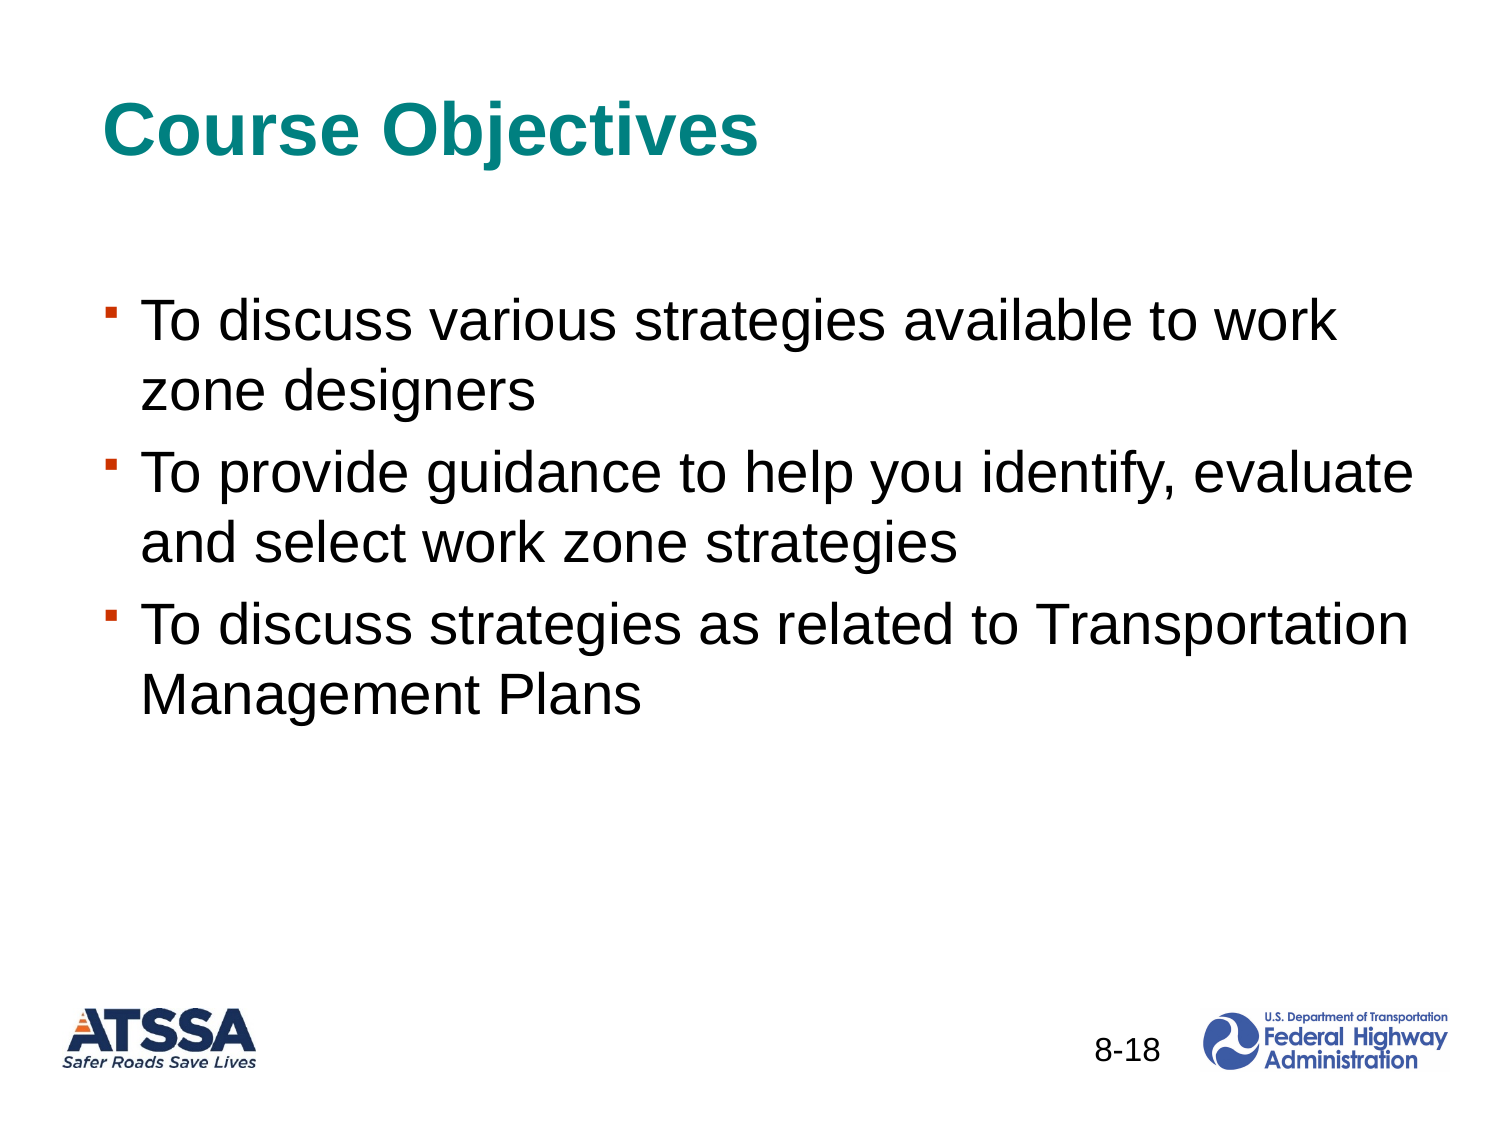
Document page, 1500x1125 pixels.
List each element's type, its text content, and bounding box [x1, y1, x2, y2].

picture [1200, 1008, 1450, 1072]
picture [62, 1008, 256, 1068]
title Course Objectives [87, 16, 1500, 234]
list To discuss various strategies available to work zone designers To provide guidance to help you identify, evaluate and select work zone strategies To discuss strategies as related to Transportation Management Plans [87, 274, 1451, 1001]
